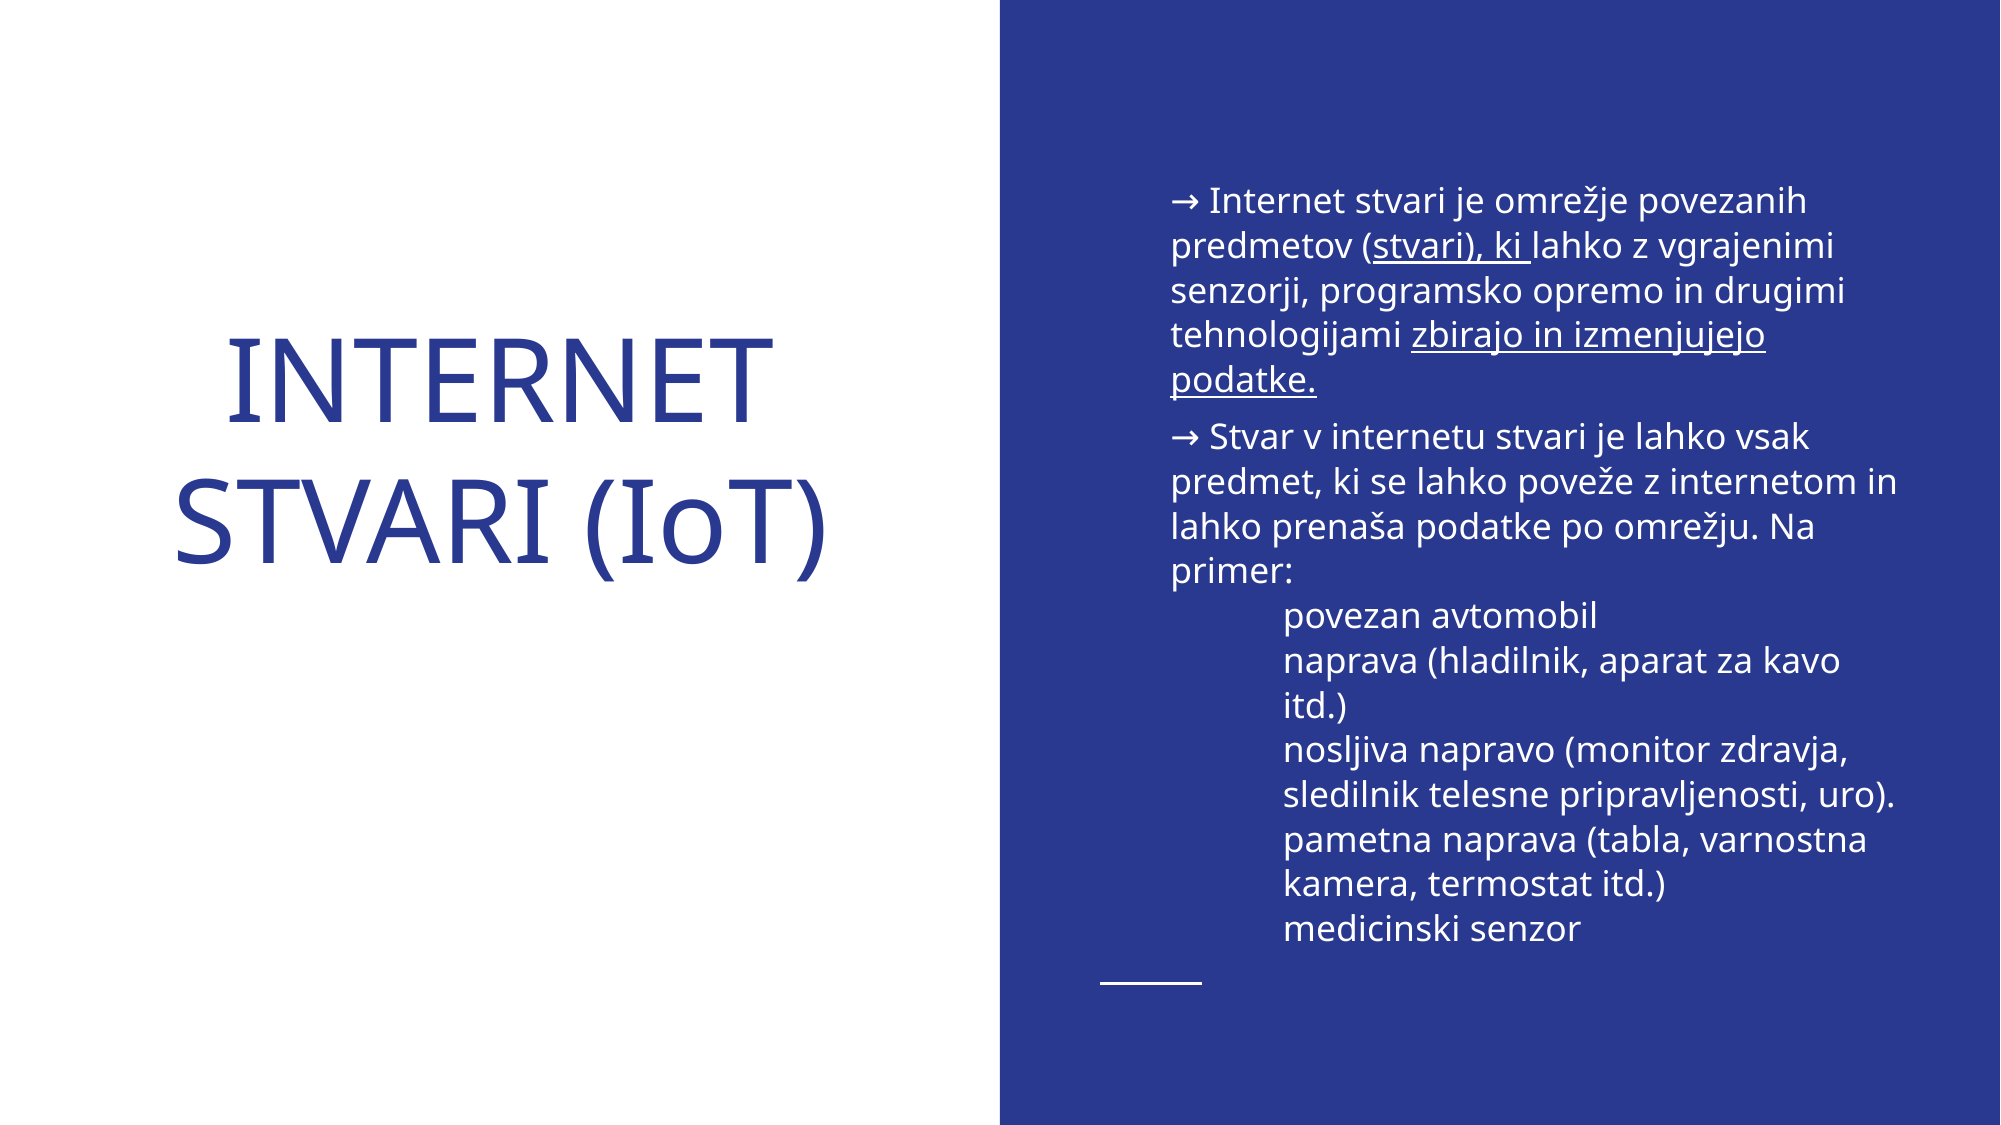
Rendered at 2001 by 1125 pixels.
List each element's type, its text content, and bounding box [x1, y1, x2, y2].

list → Internet stvari je omrežje povezanih predmetov (stvari), ki lahko z vgrajenimi senzorji, programsko opremo in drugimi tehnologijami zbirajo in izmenjujejo podatke. → Stvar v internetu stvari je lahko vsak predmet, ki se lahko poveže z internetom in lahko prenaša podatke po omrežju. Na primer: povezan avtomobil naprava (hladilnik, aparat za kavo itd.) nosljiva napravo (monitor zdravja, sledilnik telesne pripravljenosti, uro). pametna naprava (tabla, varnostna kamera, termostat itd.) medicinski senzor [1080, 158, 1920, 967]
title INTERNET STVARI (IoT) [58, 251, 943, 594]
